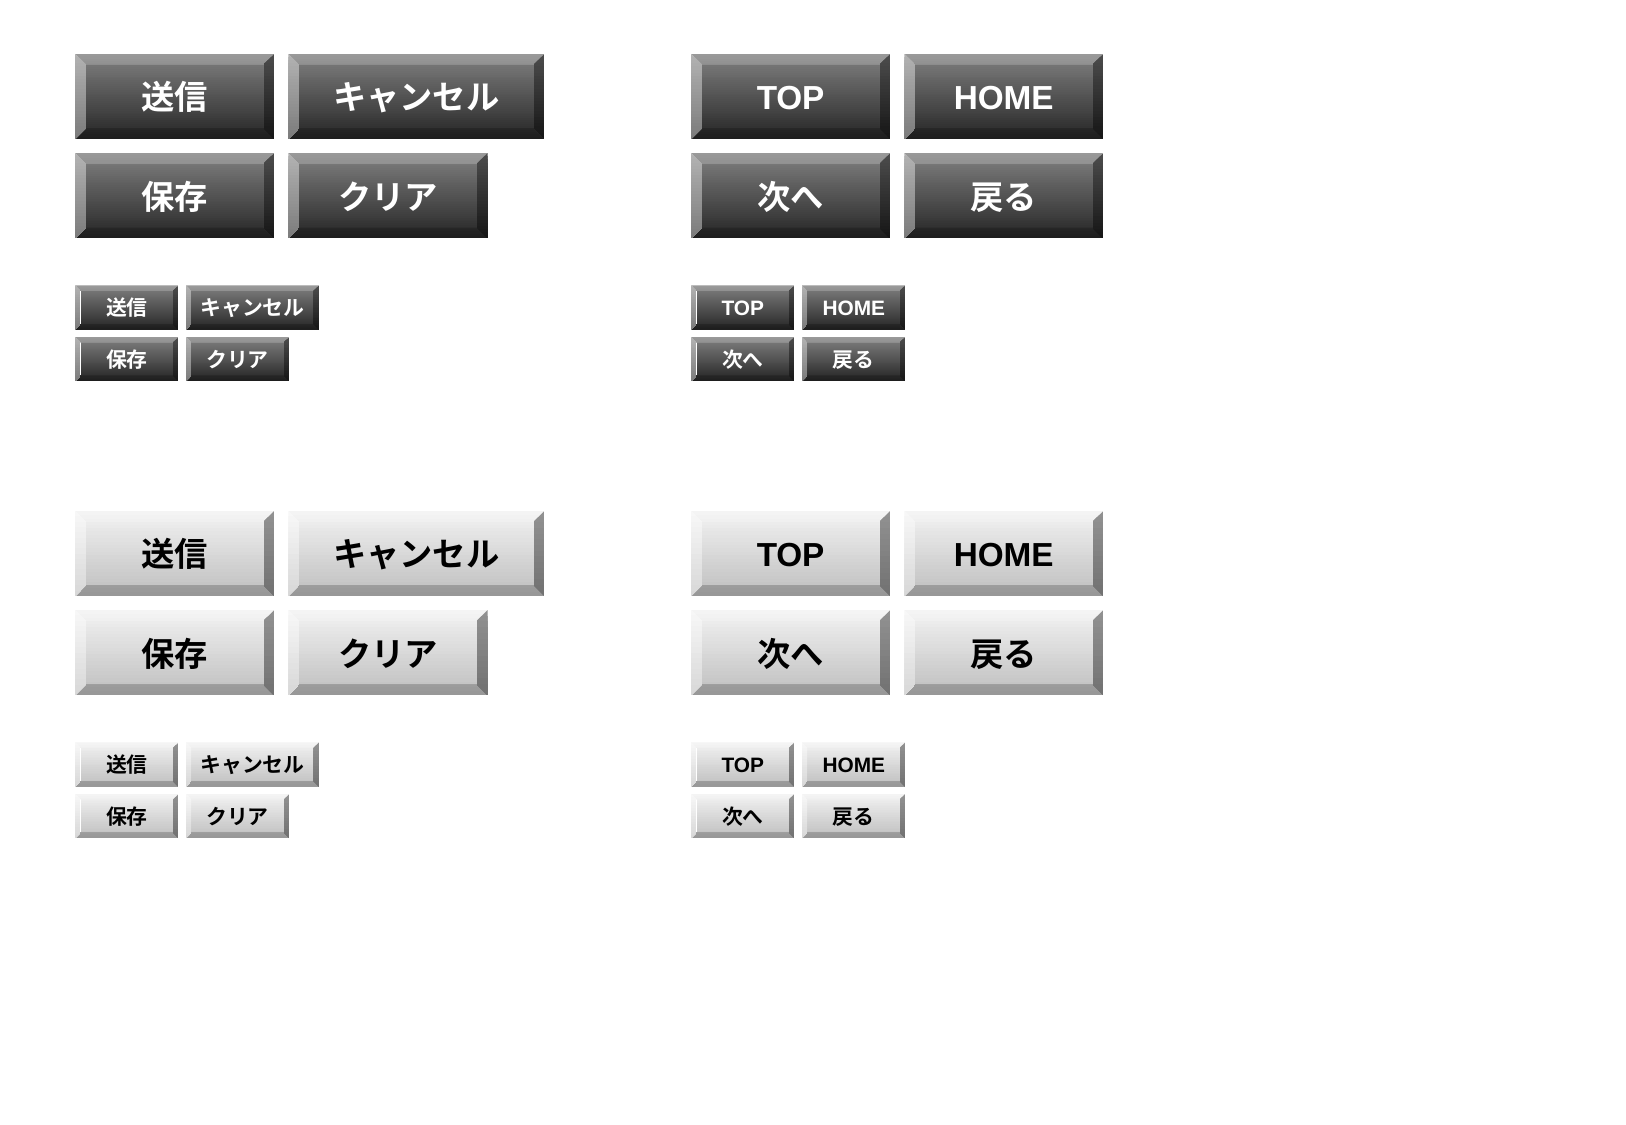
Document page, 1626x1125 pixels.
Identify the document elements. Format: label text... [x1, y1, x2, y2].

text_box 保存 [75, 610, 275, 696]
text_box キャンセル [185, 285, 320, 330]
text_box クリア [288, 610, 488, 696]
text_box 送信 [75, 510, 275, 597]
text_box 送信 [75, 742, 179, 787]
text_box 保存 [75, 793, 179, 839]
text_box 送信 [75, 53, 275, 140]
text_box TOP [691, 53, 891, 140]
text_box 次へ [691, 610, 891, 696]
text_box クリア [185, 793, 290, 839]
text_box 保存 [75, 153, 275, 239]
text_box HOME [801, 742, 906, 787]
text_box 戻る [904, 153, 1104, 239]
text_box クリア [288, 153, 488, 239]
text_box 戻る [801, 336, 906, 382]
text_box 次へ [691, 793, 795, 839]
text_box キャンセル [288, 510, 545, 597]
text_box TOP [691, 742, 795, 787]
text_box 戻る [801, 793, 906, 839]
text_box 保存 [75, 336, 179, 382]
text_box キャンセル [288, 53, 545, 140]
text_box TOP [691, 285, 795, 330]
text_box 次へ [691, 336, 795, 382]
text_box 次へ [691, 153, 891, 239]
text_box クリア [185, 336, 290, 382]
text_box HOME [904, 53, 1104, 140]
text_box 送信 [75, 285, 179, 330]
text_box 戻る [904, 610, 1104, 696]
text_box キャンセル [185, 742, 320, 787]
text_box TOP [691, 510, 891, 597]
text_box HOME [801, 285, 906, 330]
text_box HOME [904, 510, 1104, 597]
